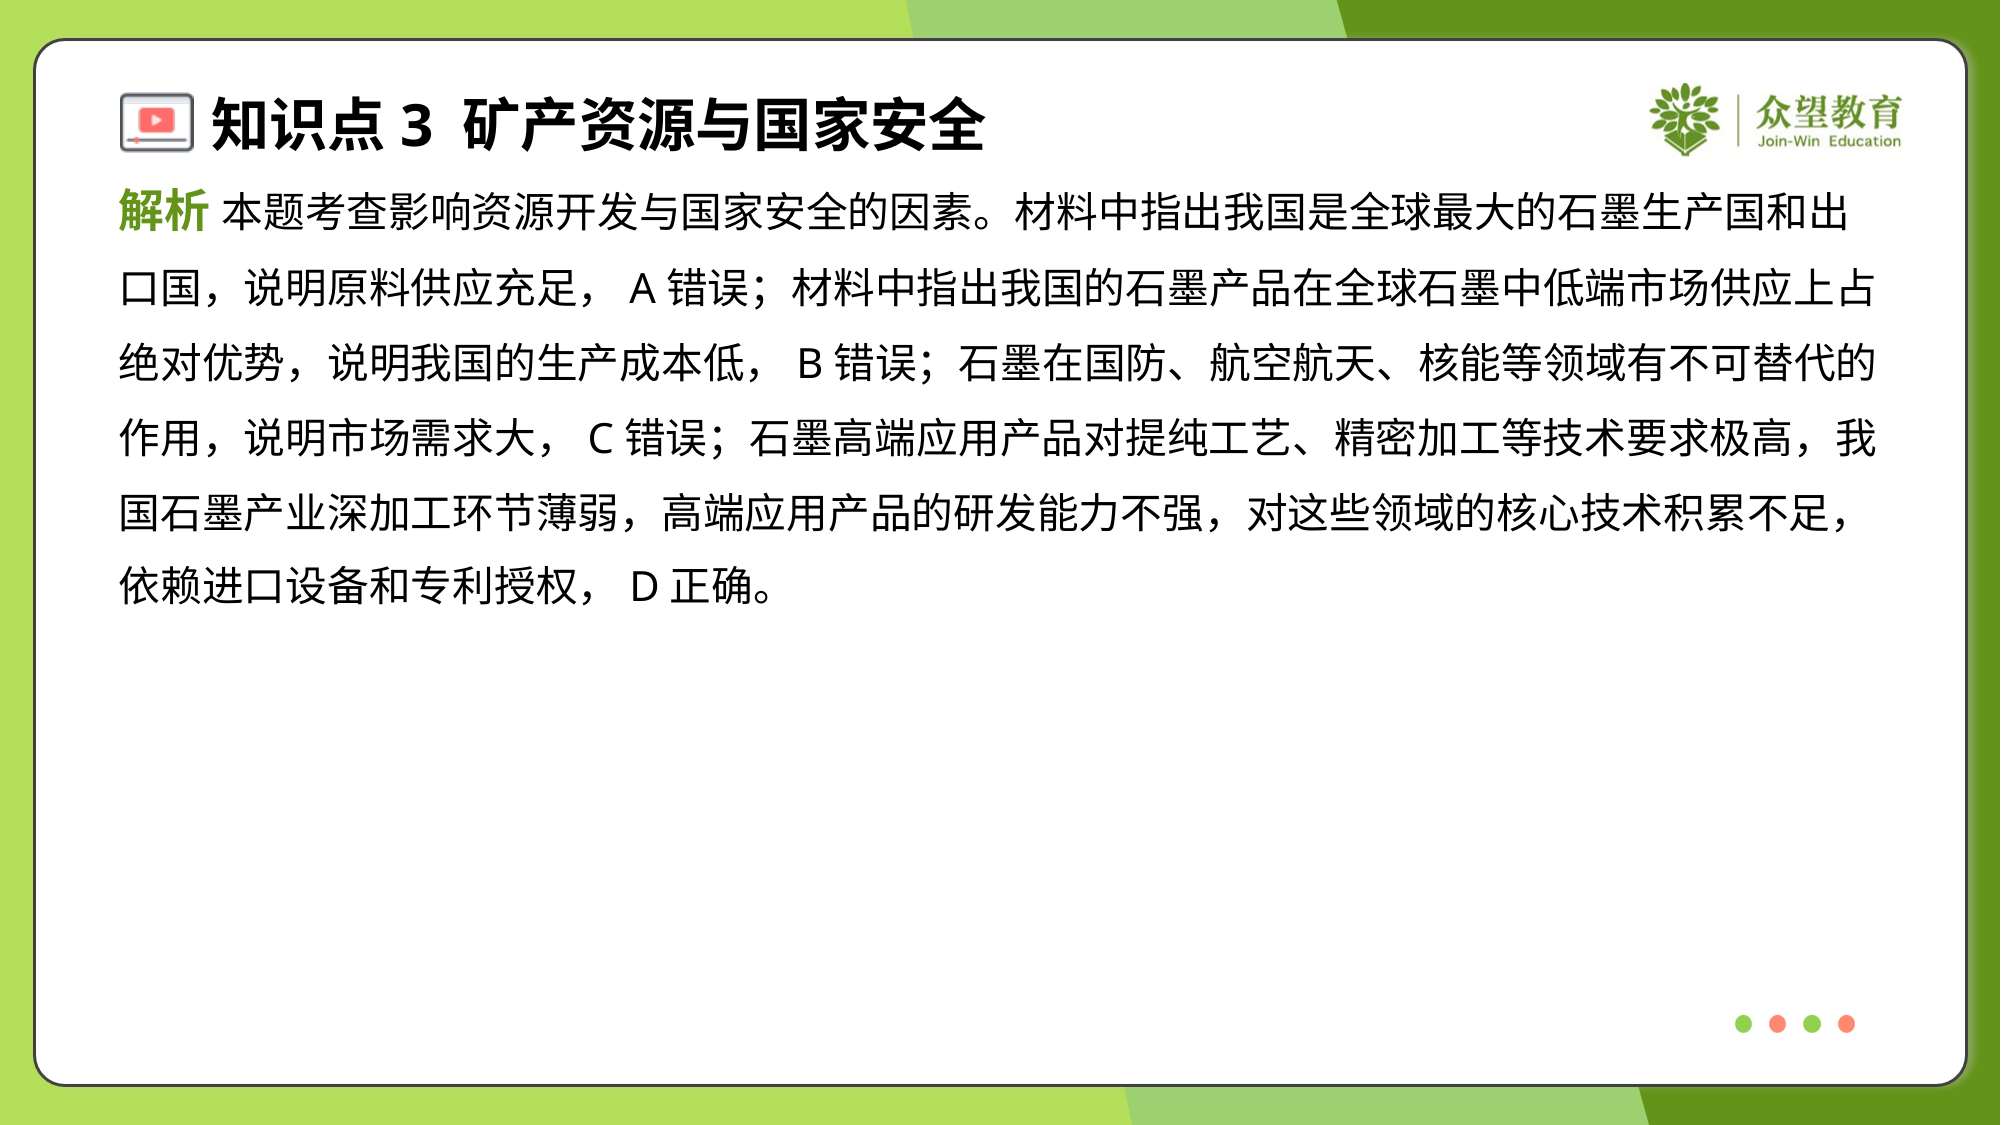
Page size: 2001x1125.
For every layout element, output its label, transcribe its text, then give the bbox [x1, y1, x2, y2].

picture [0, 0, 2000, 1125]
text_box 解析 本题考查影响资源开发与国家安全的因素。材料中指出我国是全球最大的石墨生产国和出 口国，说明原料供应充足，A错误；材料中指出我国的石墨产品在全球石墨中低端市场供应上占 绝对优势，说明我国的生产成本低，B错误；石墨在国防、航空航天、核能等领域有不可替代的 作用，说明市场需求大，C错误；石墨高端应用产品对提纯工艺、精密加工等技术要求极高，我 国石墨产业深加工环节薄弱，高端应用产品的研发能力不强，对这些领域的核心技术积累不足， 依赖进口设备和专利授权，D正确。 [118, 159, 1883, 602]
